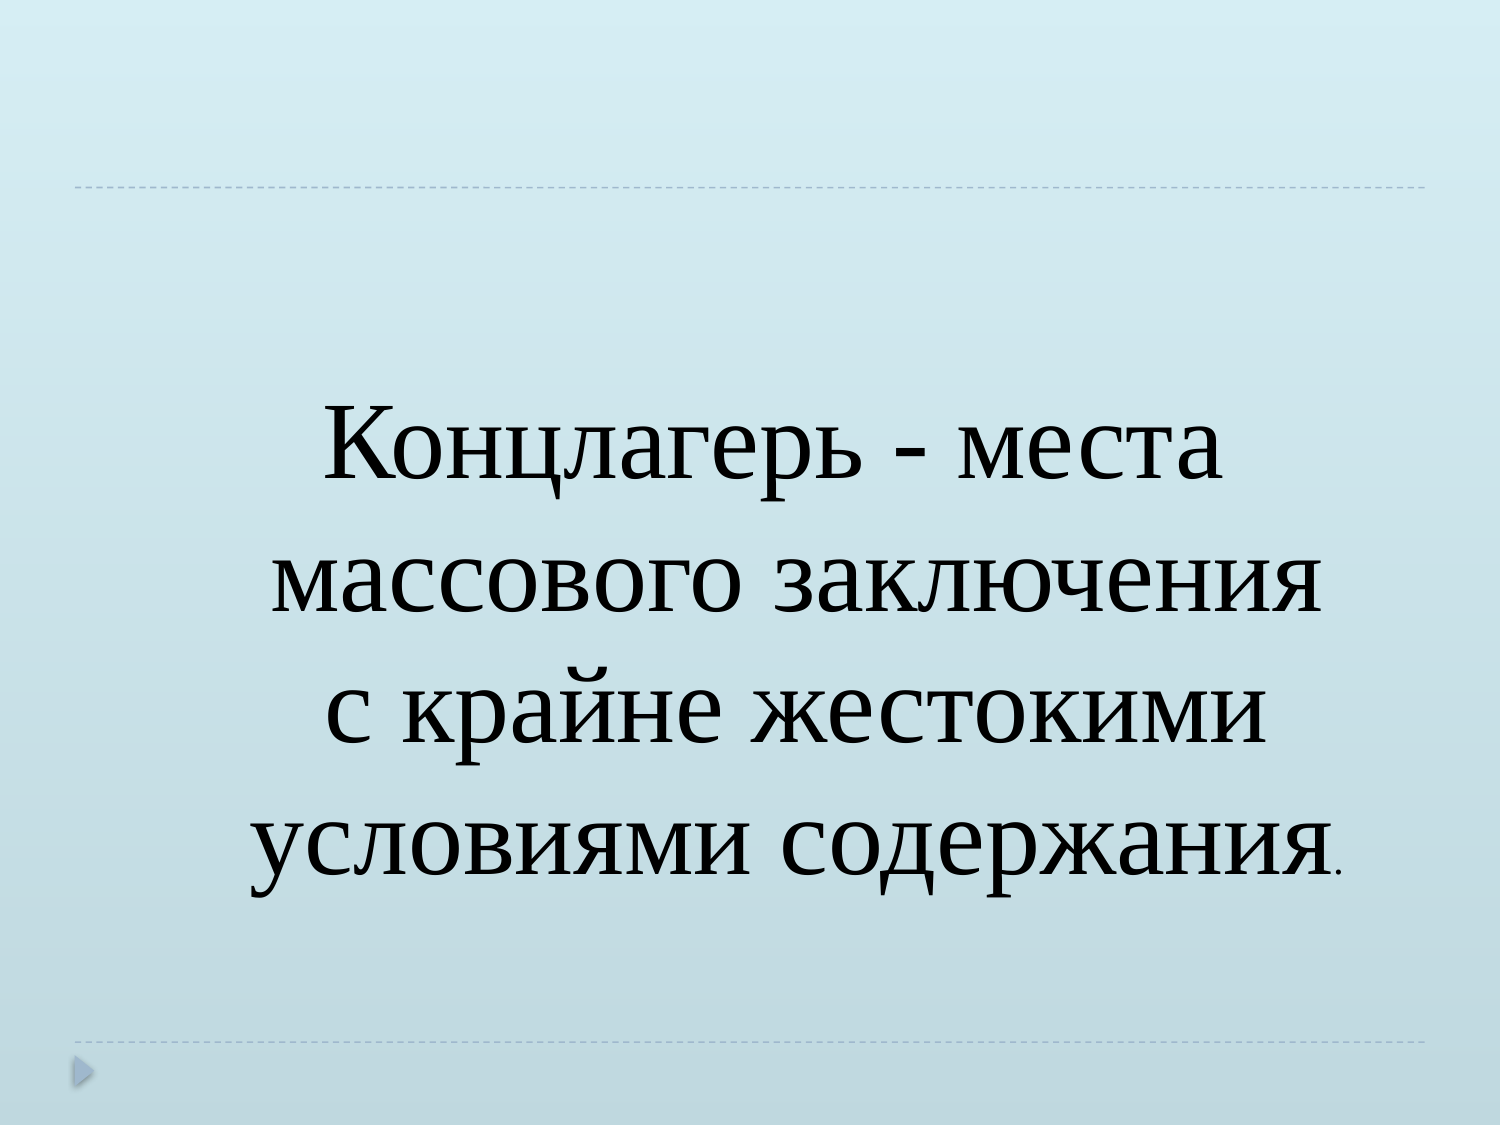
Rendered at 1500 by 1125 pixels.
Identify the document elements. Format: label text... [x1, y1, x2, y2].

list Концлагерь - места массового заключения с крайне жестокими условиями содержания. [183, 361, 1365, 1010]
